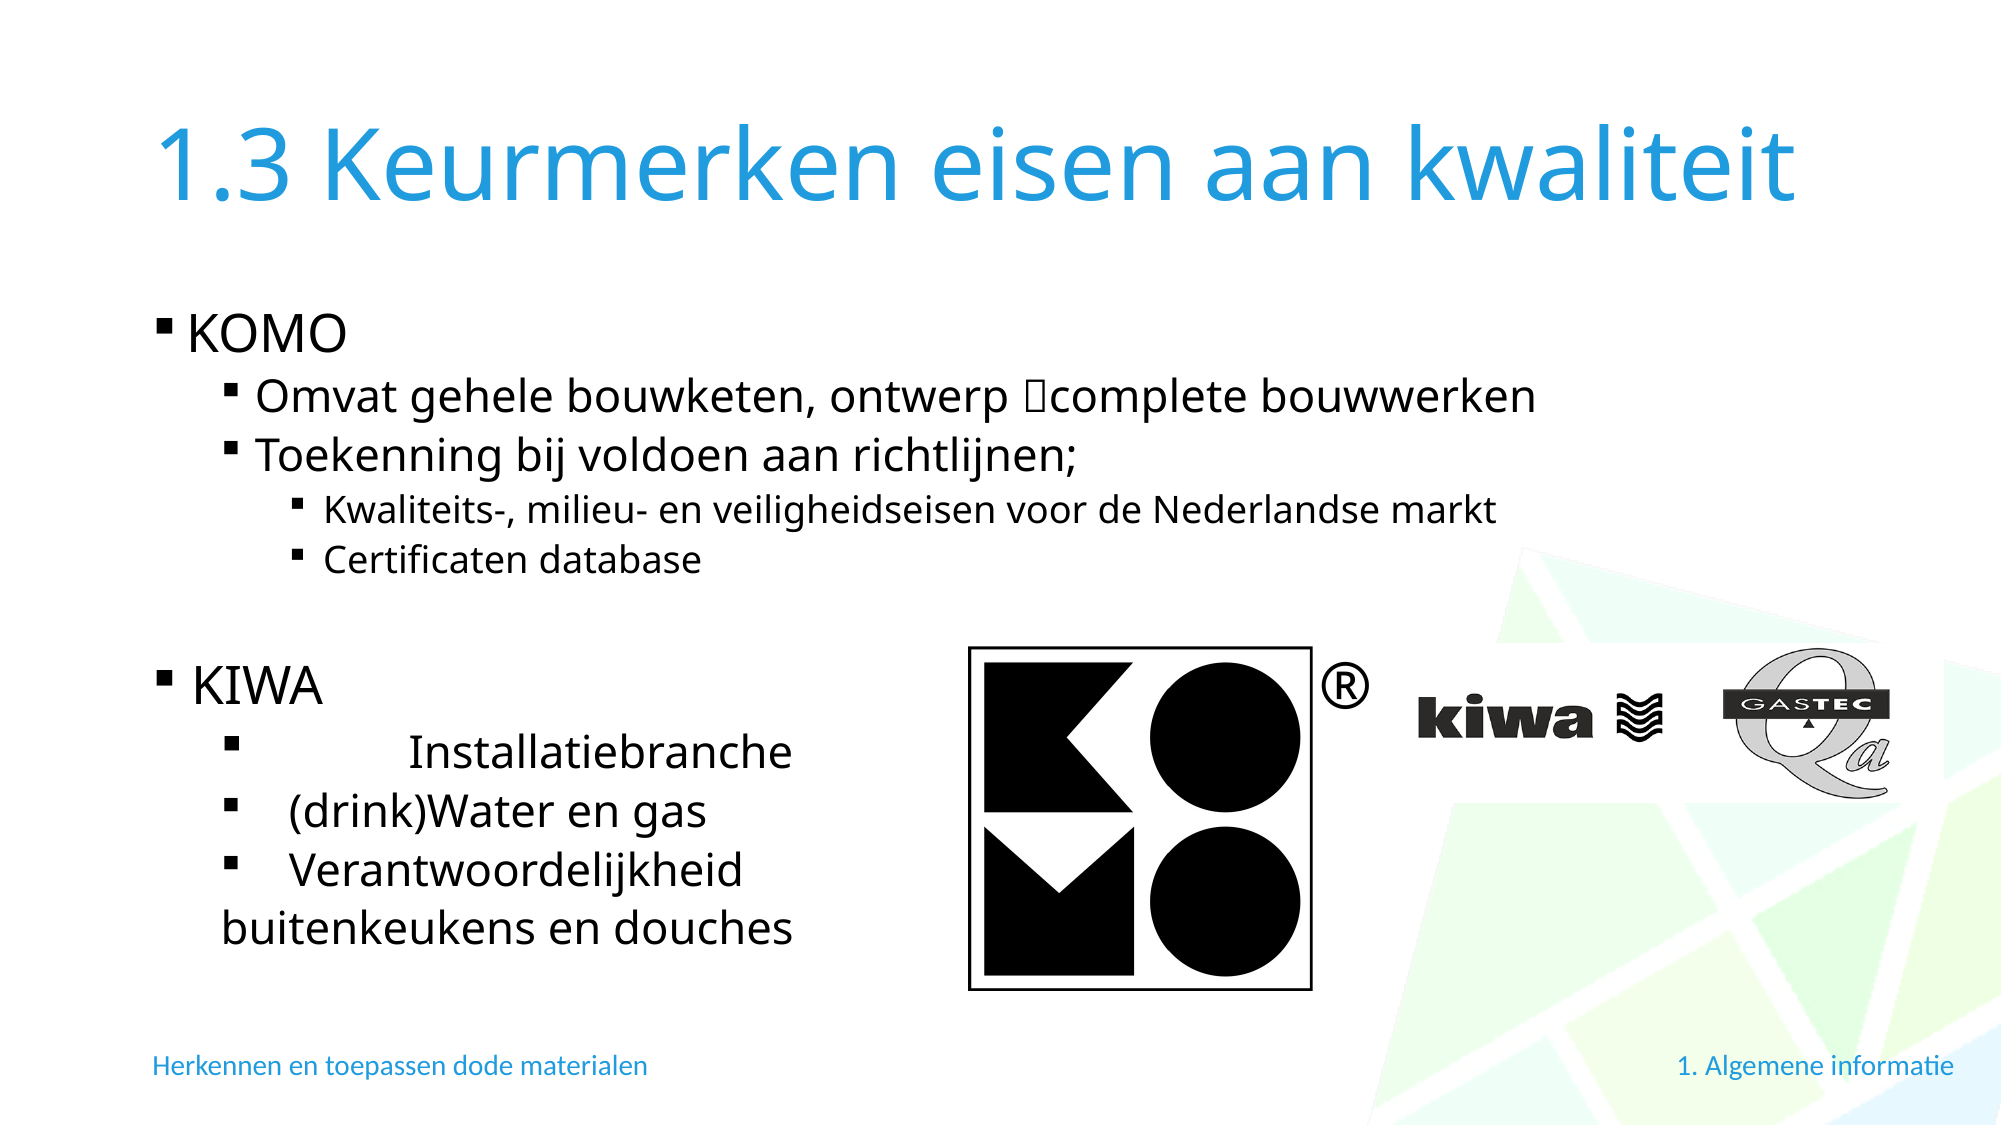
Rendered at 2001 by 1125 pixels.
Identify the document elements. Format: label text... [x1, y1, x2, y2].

list KOMO Omvat gehele bouwketen, ontwerp complete bouwwerken Toekenning bij voldoen aan richtlijnen; Kwaliteits-, milieu- en veiligheidseisen voor de Nederlandse markt Certificaten database KIWA Installatiebranche (drink)Water en gas Verantwoordelijkheid buitenkeukens en douches [137, 299, 1863, 1014]
picture [968, 646, 1369, 991]
list Herkennen en toepassen dode materialen [137, 1042, 872, 1103]
list 1. Algemene informatie [1412, 1042, 1970, 1103]
picture [1412, 643, 1944, 803]
title 1.3 Keurmerken eisen aan kwaliteit [137, 59, 1863, 278]
